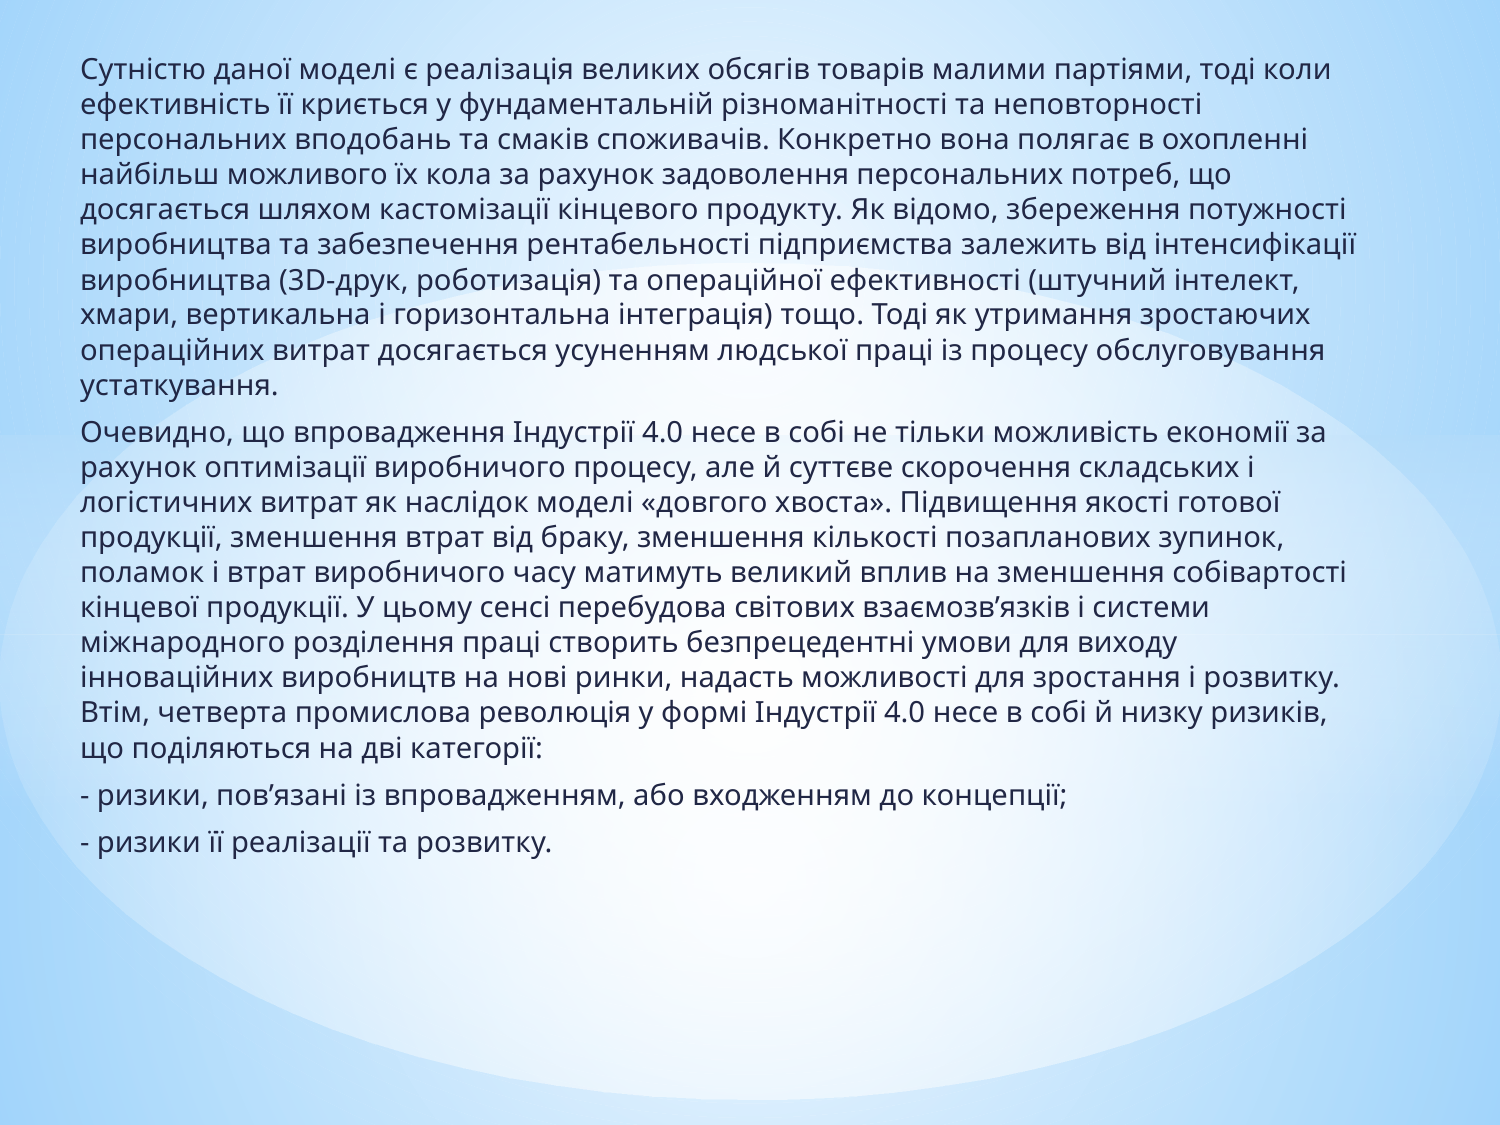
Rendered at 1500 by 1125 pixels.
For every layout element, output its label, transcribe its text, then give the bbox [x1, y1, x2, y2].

subtitle Сутністю даної моделі є реалізація великих обсягів товарів малими партіями, тоді коли ефективність її криється у фундаментальній різноманітності та неповторності персональних вподобань та смаків споживачів. Конкретно вона полягає в охопленні найбільш можливого їх кола за рахунок задоволення персональних потреб, що досягається шляхом кастомізації кінцевого продукту. Як відомо, збереження потужності виробництва та забезпечення рентабельності підприємства залежить від інтенсифікації виробництва (3D-друк, роботизація) та операційної ефективності (штучний інтелект, хмари, вертикальна і горизонтальна інтеграція) тощо. Тоді як утримання зростаючих операційних витрат досягається усуненням людської праці із процесу обслуговування устаткування. Очевидно, що впровадження Індустрії 4.0 несе в собі не тільки можливість економії за рахунок оптимізації виробничого процесу, але й суттєве скорочення складських і логістичних витрат як наслідок моделі «довгого хвоста». Підвищення якості готової продукції, зменшення втрат від браку, зменшення кількості позапланових зупинок, поламок і втрат виробничого часу матимуть великий вплив на зменшення собівартості кінцевої продукції. У цьому сенсі перебудова світових взаємозв’язків і системи міжнародного розділення праці створить безпрецедентні умови для виходу інноваційних виробництв на нові ринки, надасть можливості для зростання і розвитку. Втім, четверта промислова революція у формі Індустрії 4.0 несе в собі й низку ризиків, що поділяються на дві категорії: - ризики, пов’язані із впровадженням, або входженням до концепції; - ризики її реалізації та розвитку. [64, 42, 1388, 1071]
